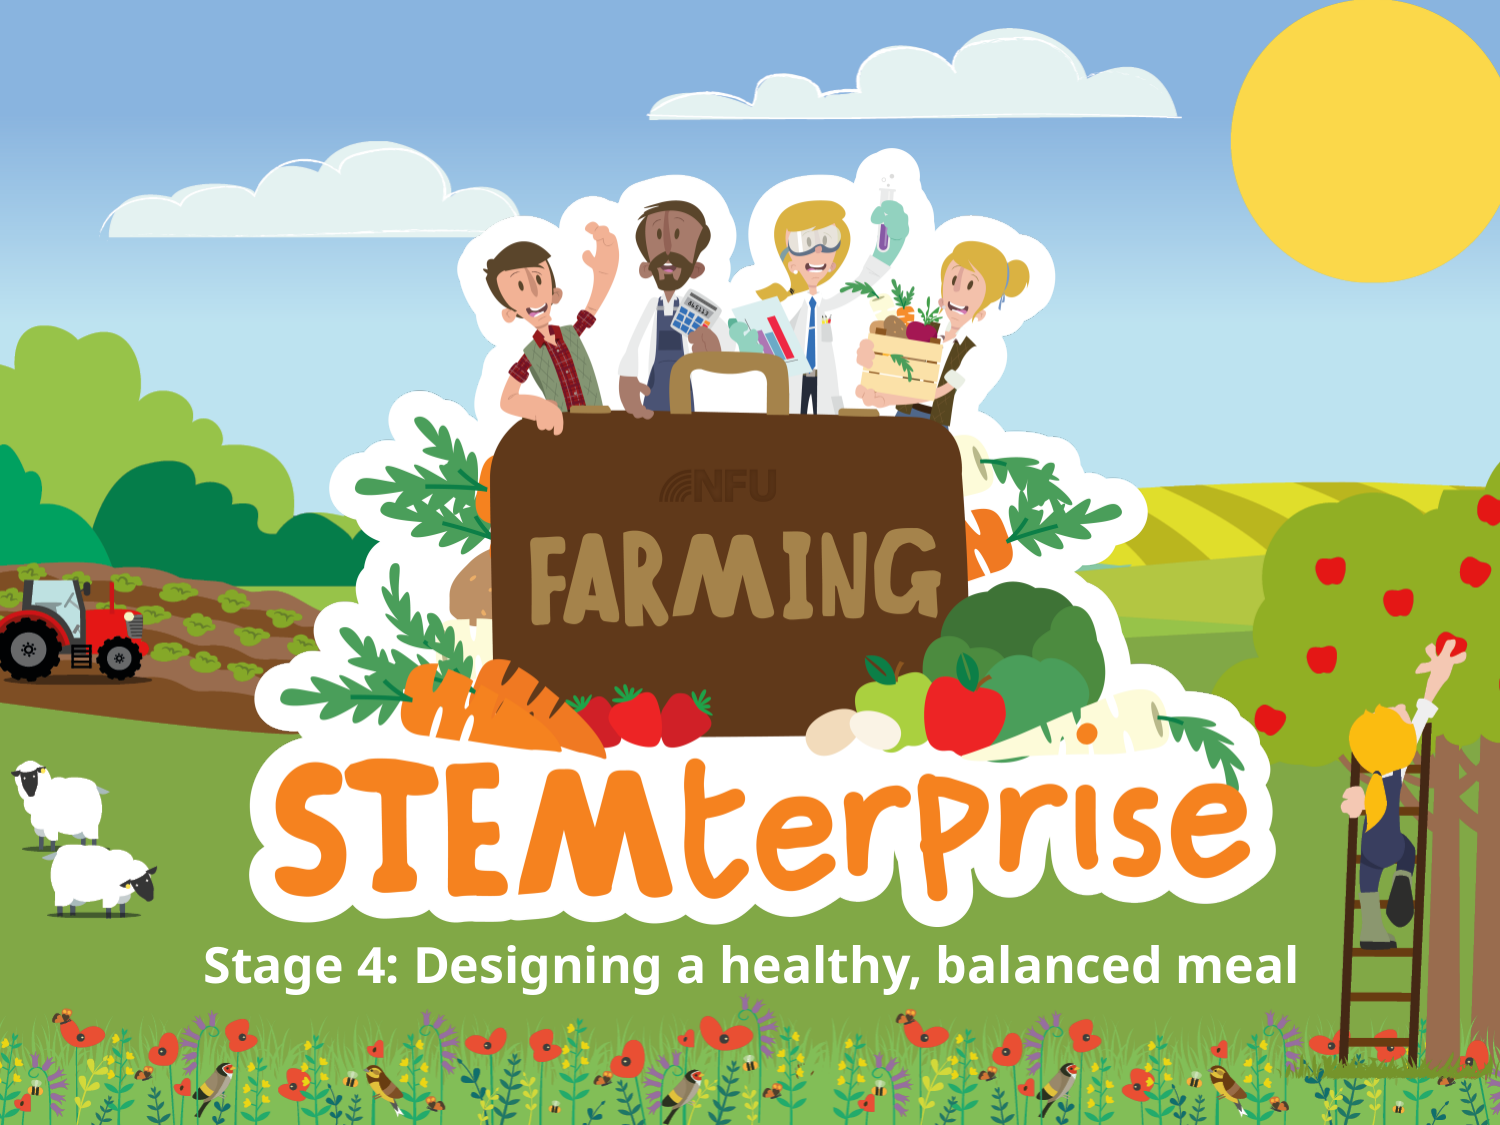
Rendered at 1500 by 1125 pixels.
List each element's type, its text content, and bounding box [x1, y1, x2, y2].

subtitle Stage 4: Designing a healthy, balanced meal [1, 926, 1500, 1125]
picture [0, 0, 1500, 1125]
